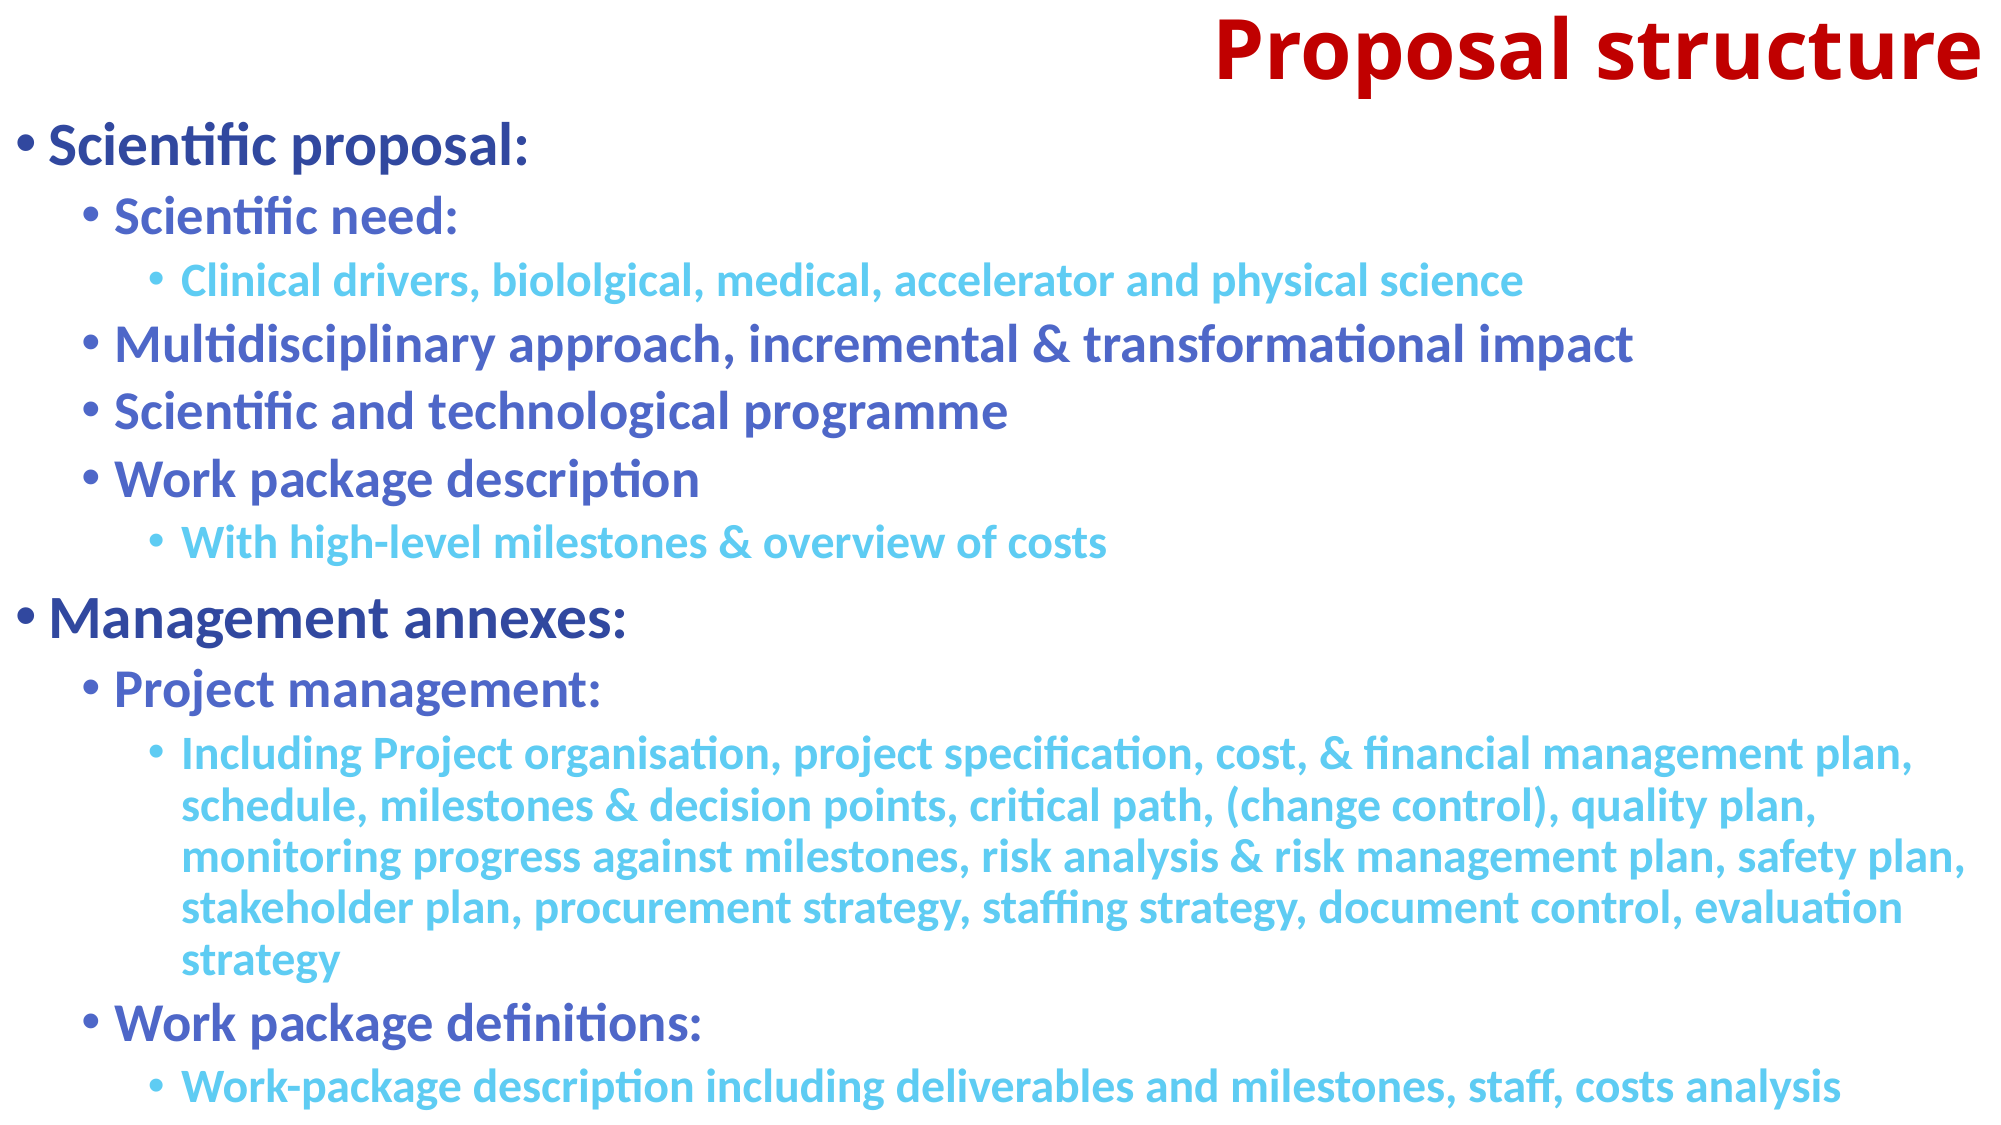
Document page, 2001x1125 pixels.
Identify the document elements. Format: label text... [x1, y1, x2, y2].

title Proposal structure [0, 0, 2000, 104]
list Scientific proposal: Scientific need: Clinical drivers, biololgical, medical, accelerator and physical science Multidisciplinary approach, incremental & transformational impact Scientific and technological programme Work package description With high-level milestones & overview of costs Management annexes: Project management: Including Project organisation, project specification, cost, & financial management plan, schedule, milestones & decision points, critical path, (change control), quality plan, monitoring progress against milestones, risk analysis & risk management plan, safety plan, stakeholder plan, procurement strategy, staffing strategy, document control, evaluation strategy Work package definitions: Work-package description including deliverables and milestones, staff, costs analysis [0, 104, 2000, 1124]
